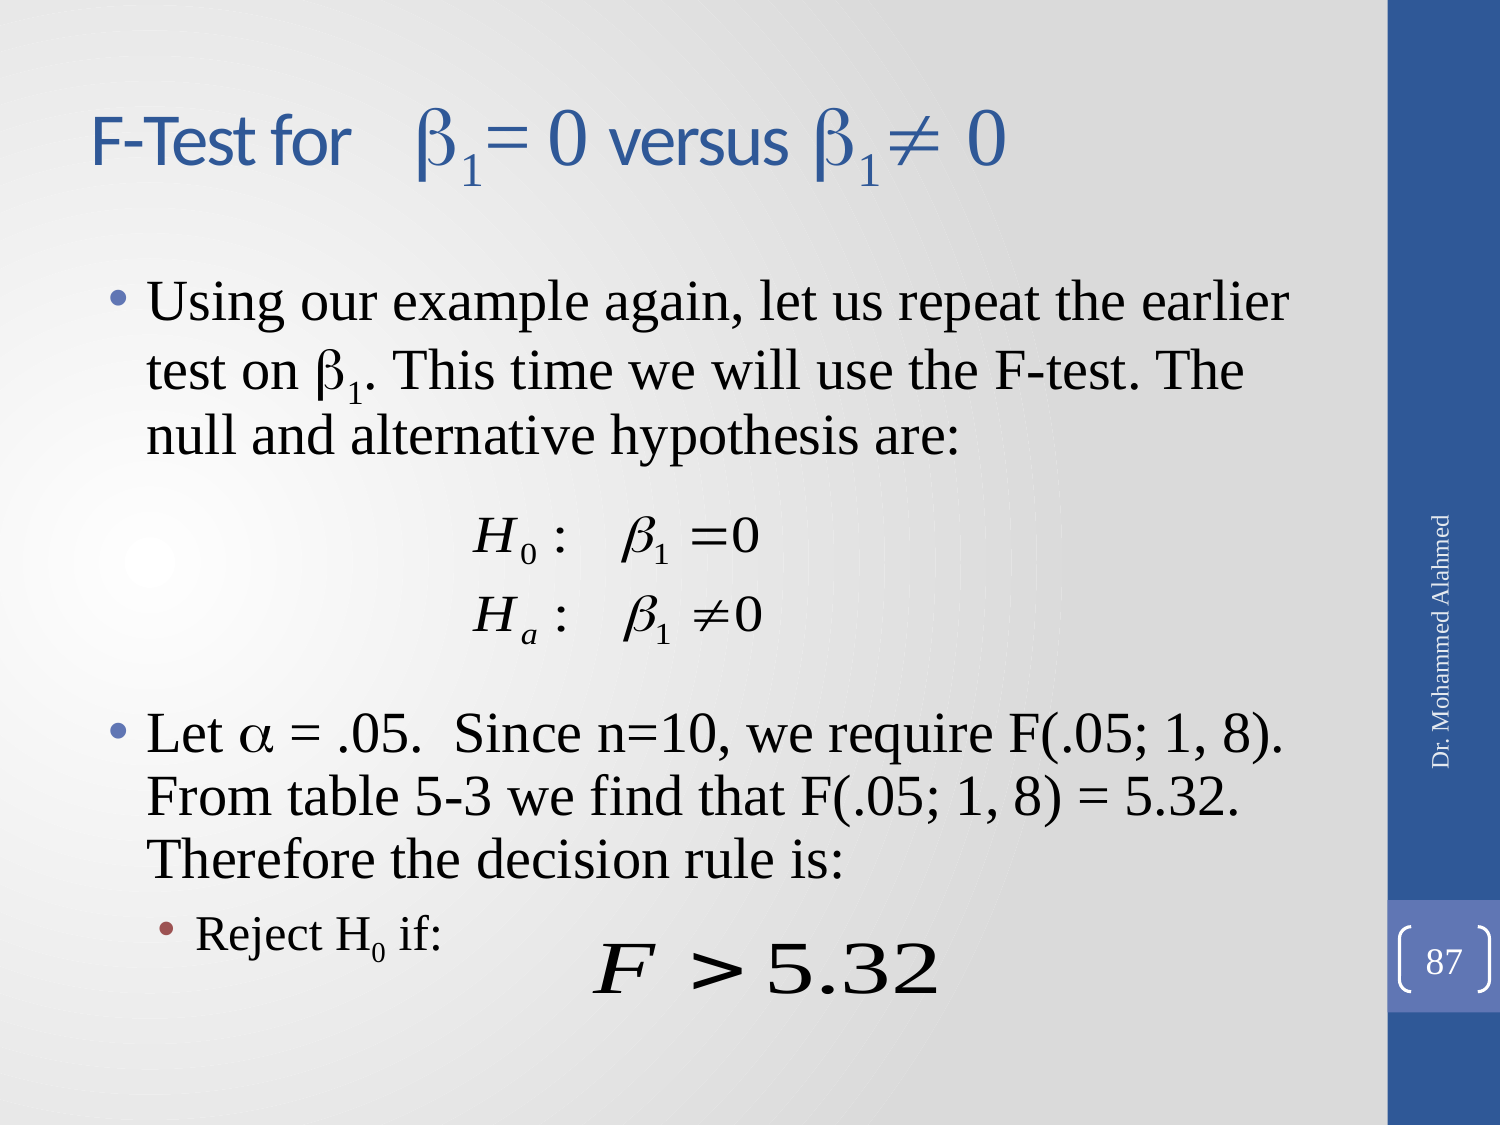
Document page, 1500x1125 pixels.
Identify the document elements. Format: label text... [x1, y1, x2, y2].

footer Dr. Mohammed Alahmed [1408, 500, 1469, 889]
list Using our example again, let us repeat the earlier test on 1. This time we will use the F-test. The null and alternative hypothesis are: Let  = .05. Since n=10, we require F(.05; 1, 8). From table 5-3 we find that F(.05; 1, 8) = 5.32. Therefore the decision rule is: Reject H0 if: [75, 262, 1325, 1050]
title F-Test for 1= 0 versus 1 0 [75, 45, 1325, 233]
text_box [461, 499, 776, 658]
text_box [574, 924, 956, 1013]
slide_number 87 [1397, 925, 1492, 994]
